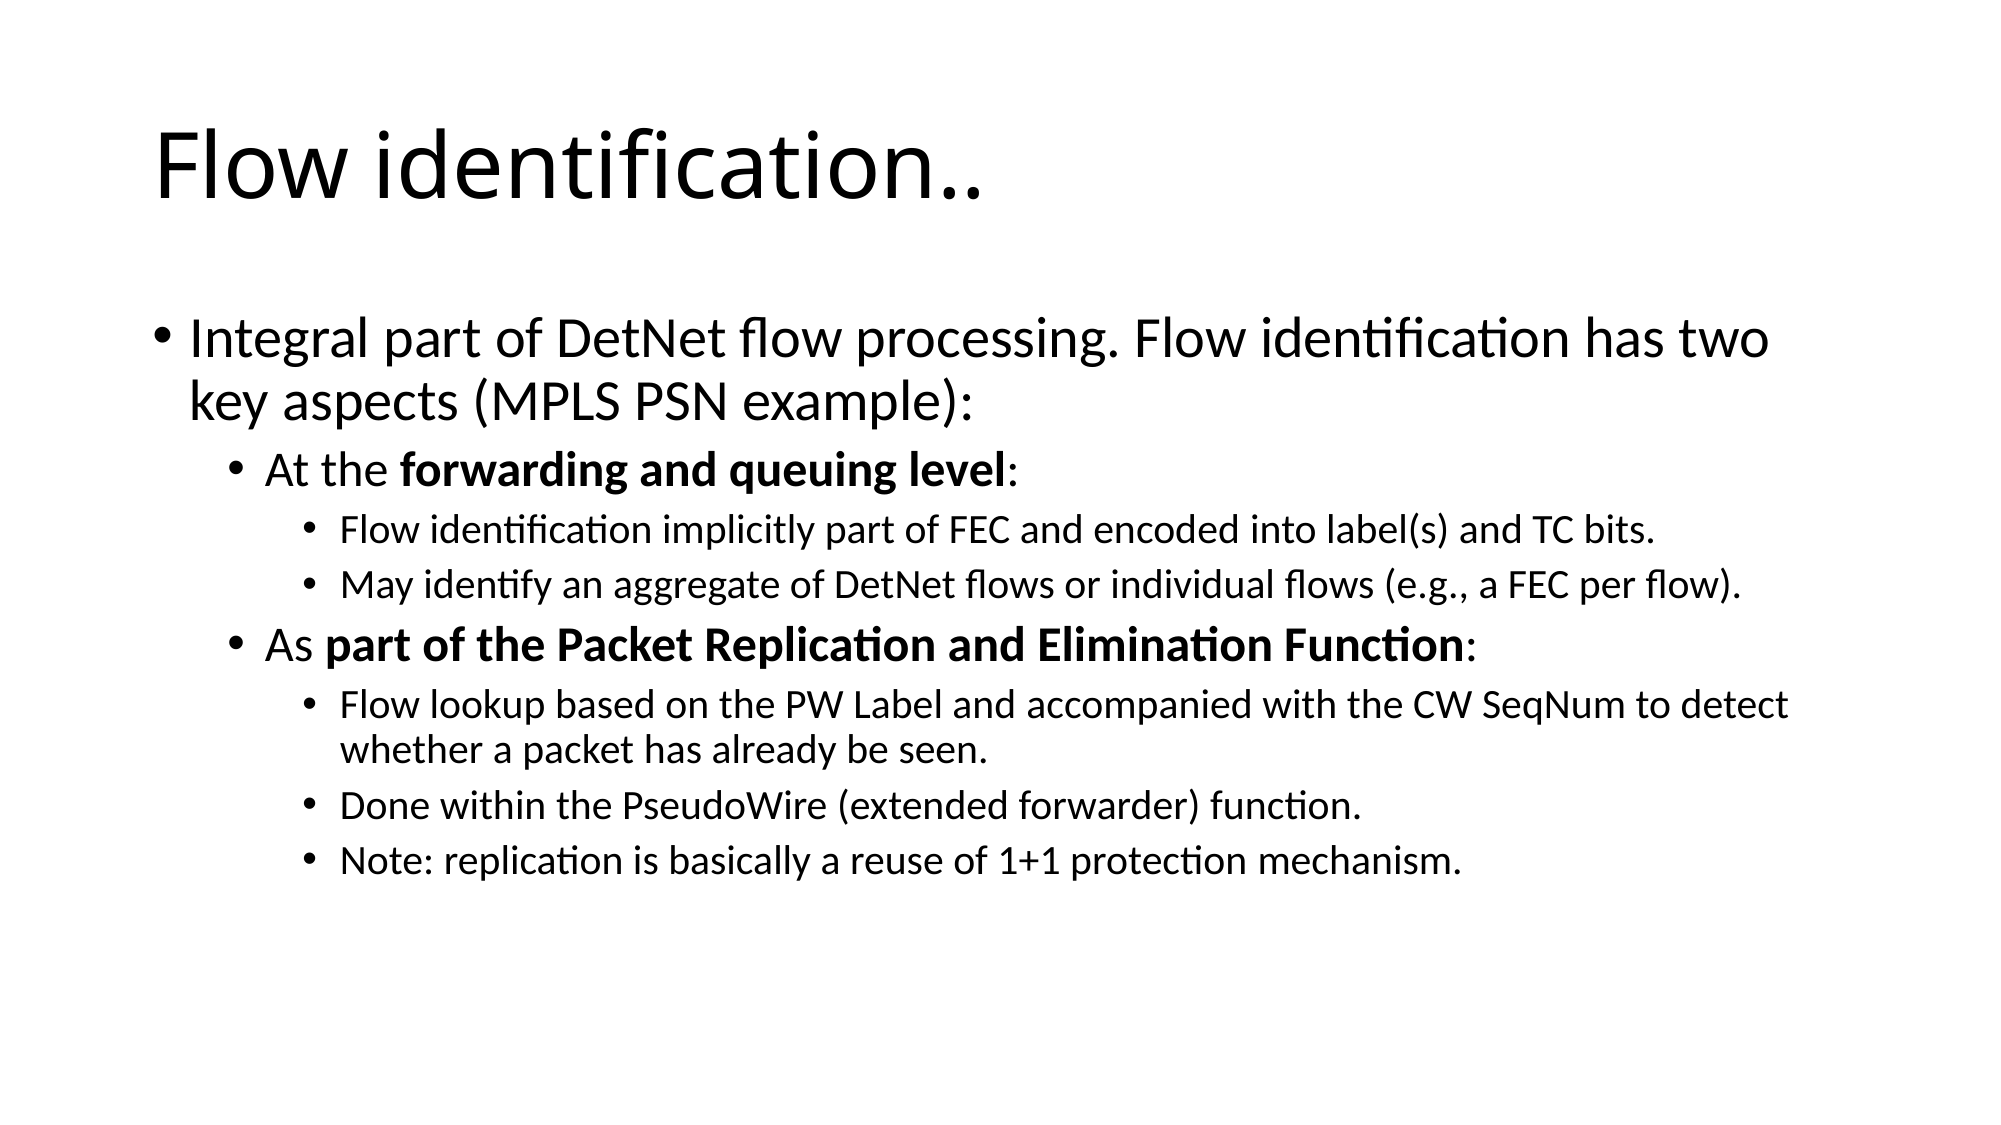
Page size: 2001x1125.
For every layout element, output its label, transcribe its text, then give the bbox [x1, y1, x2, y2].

list Integral part of DetNet flow processing. Flow identification has two key aspects (MPLS PSN example): At the forwarding and queuing level: Flow identification implicitly part of FEC and encoded into label(s) and TC bits. May identify an aggregate of DetNet flows or individual flows (e.g., a FEC per flow). As part of the Packet Replication and Elimination Function: Flow lookup based on the PW Label and accompanied with the CW SeqNum to detect whether a packet has already be seen. Done within the PseudoWire (extended forwarder) function. Note: replication is basically a reuse of 1+1 protection mechanism. [137, 299, 1863, 1063]
title Flow identification.. [137, 59, 1863, 278]
